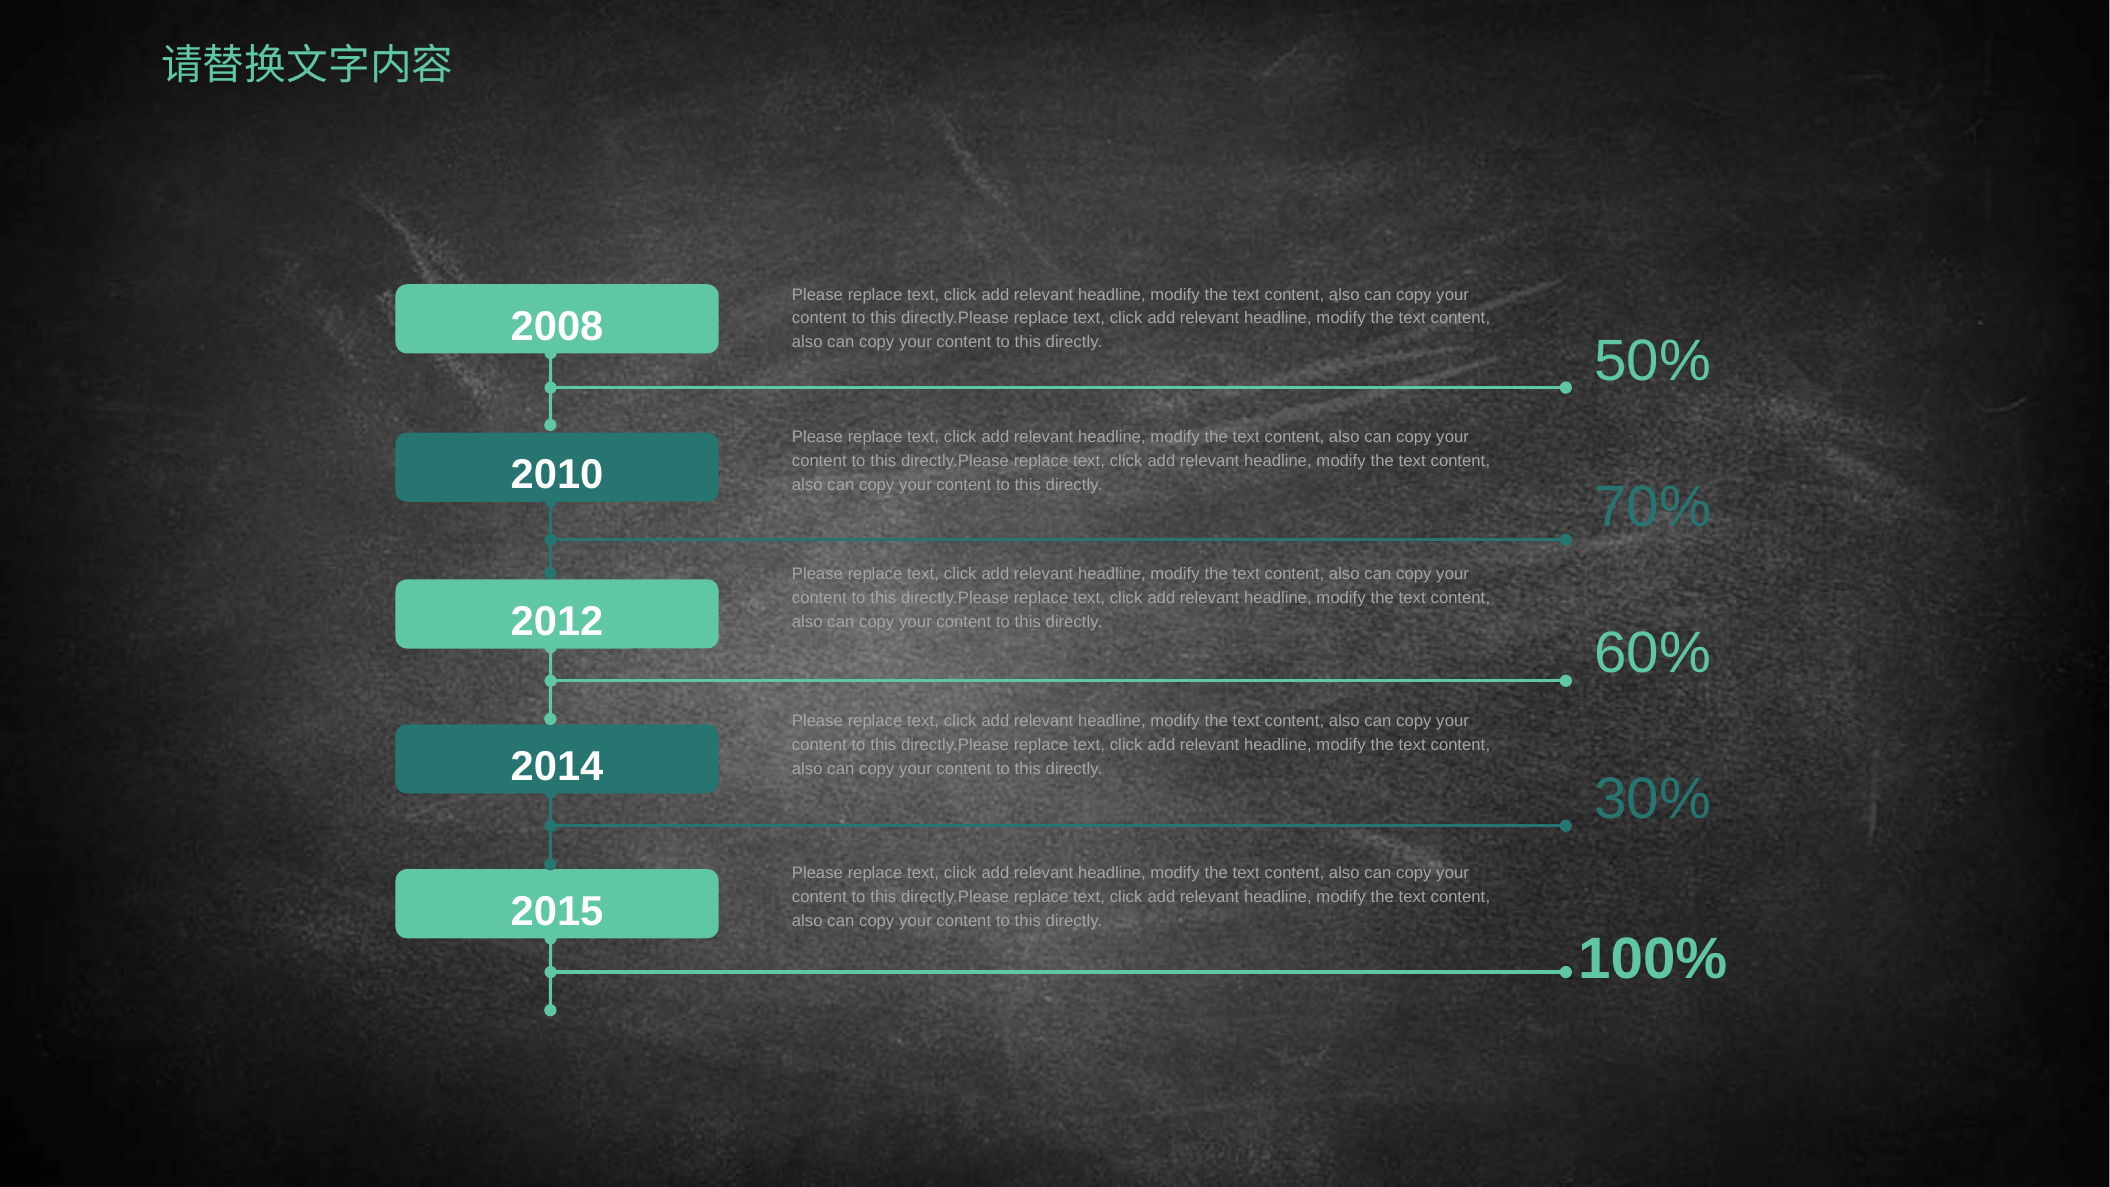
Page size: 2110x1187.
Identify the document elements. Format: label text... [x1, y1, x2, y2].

text_box Please replace text, click add relevant headline, modify the text content, also can copy your content to this directly.Please replace text, click add relevant headline, modify the text content, also can copy your content to this directly. [791, 706, 1525, 779]
text_box 30% [1595, 752, 1710, 839]
text_box 请替换文字内容 [145, 22, 500, 94]
text_box 70% [1595, 460, 1710, 547]
text_box Please replace text, click add relevant headline, modify the text content, also can copy your content to this directly.Please replace text, click add relevant headline, modify the text content, also can copy your content to this directly. [791, 858, 1525, 930]
text_box 50% [1595, 314, 1710, 401]
text_box Please replace text, click add relevant headline, modify the text content, also can copy your content to this directly.Please replace text, click add relevant headline, modify the text content, also can copy your content to this directly. [791, 559, 1525, 632]
text_box Please replace text, click add relevant headline, modify the text content, also can copy your content to this directly.Please replace text, click add relevant headline, modify the text content, also can copy your content to this directly. [791, 279, 1525, 352]
text_box 2010 [394, 431, 720, 503]
text_box 2014 [394, 723, 720, 795]
picture [0, 0, 2110, 1187]
text_box Please replace text, click add relevant headline, modify the text content, also can copy your content to this directly.Please replace text, click add relevant headline, modify the text content, also can copy your content to this directly. [791, 422, 1525, 494]
text_box 2015 [394, 868, 720, 940]
text_box 60% [1595, 606, 1710, 693]
text_box 100% [1578, 897, 1728, 985]
text_box 2012 [394, 578, 720, 650]
text_box 2008 [394, 283, 720, 355]
